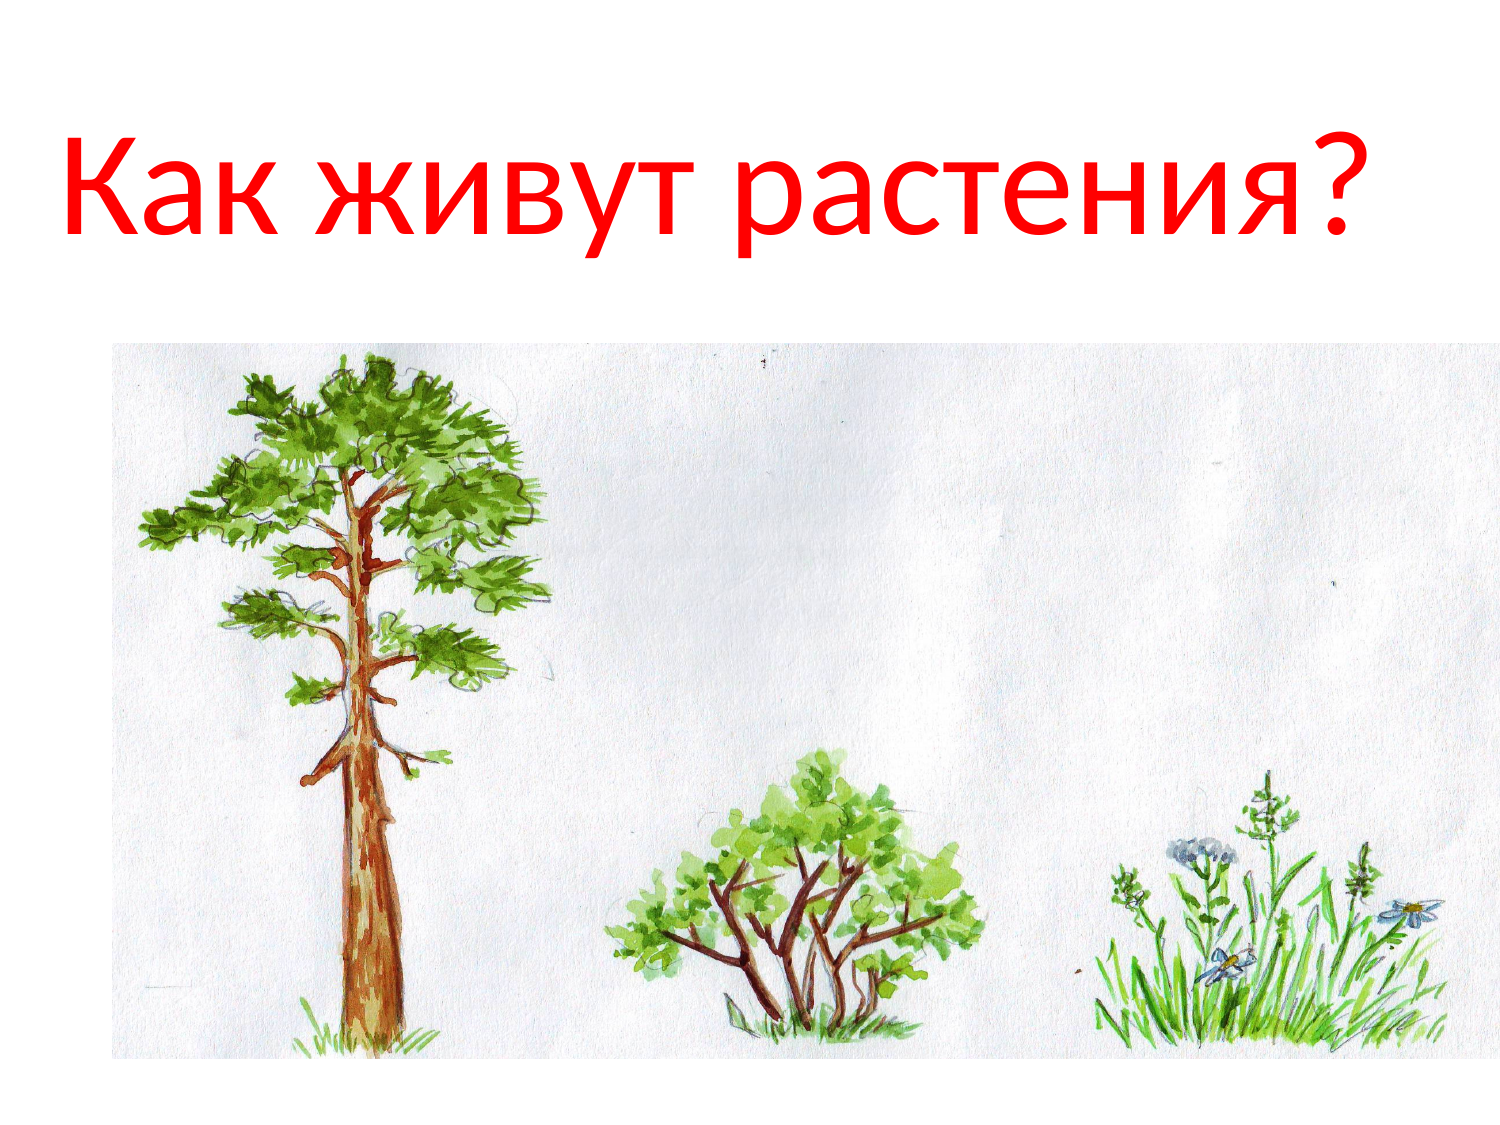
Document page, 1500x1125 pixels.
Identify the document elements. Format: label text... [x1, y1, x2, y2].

title Как живут растения? [0, 0, 1436, 350]
picture [111, 343, 1500, 1059]
